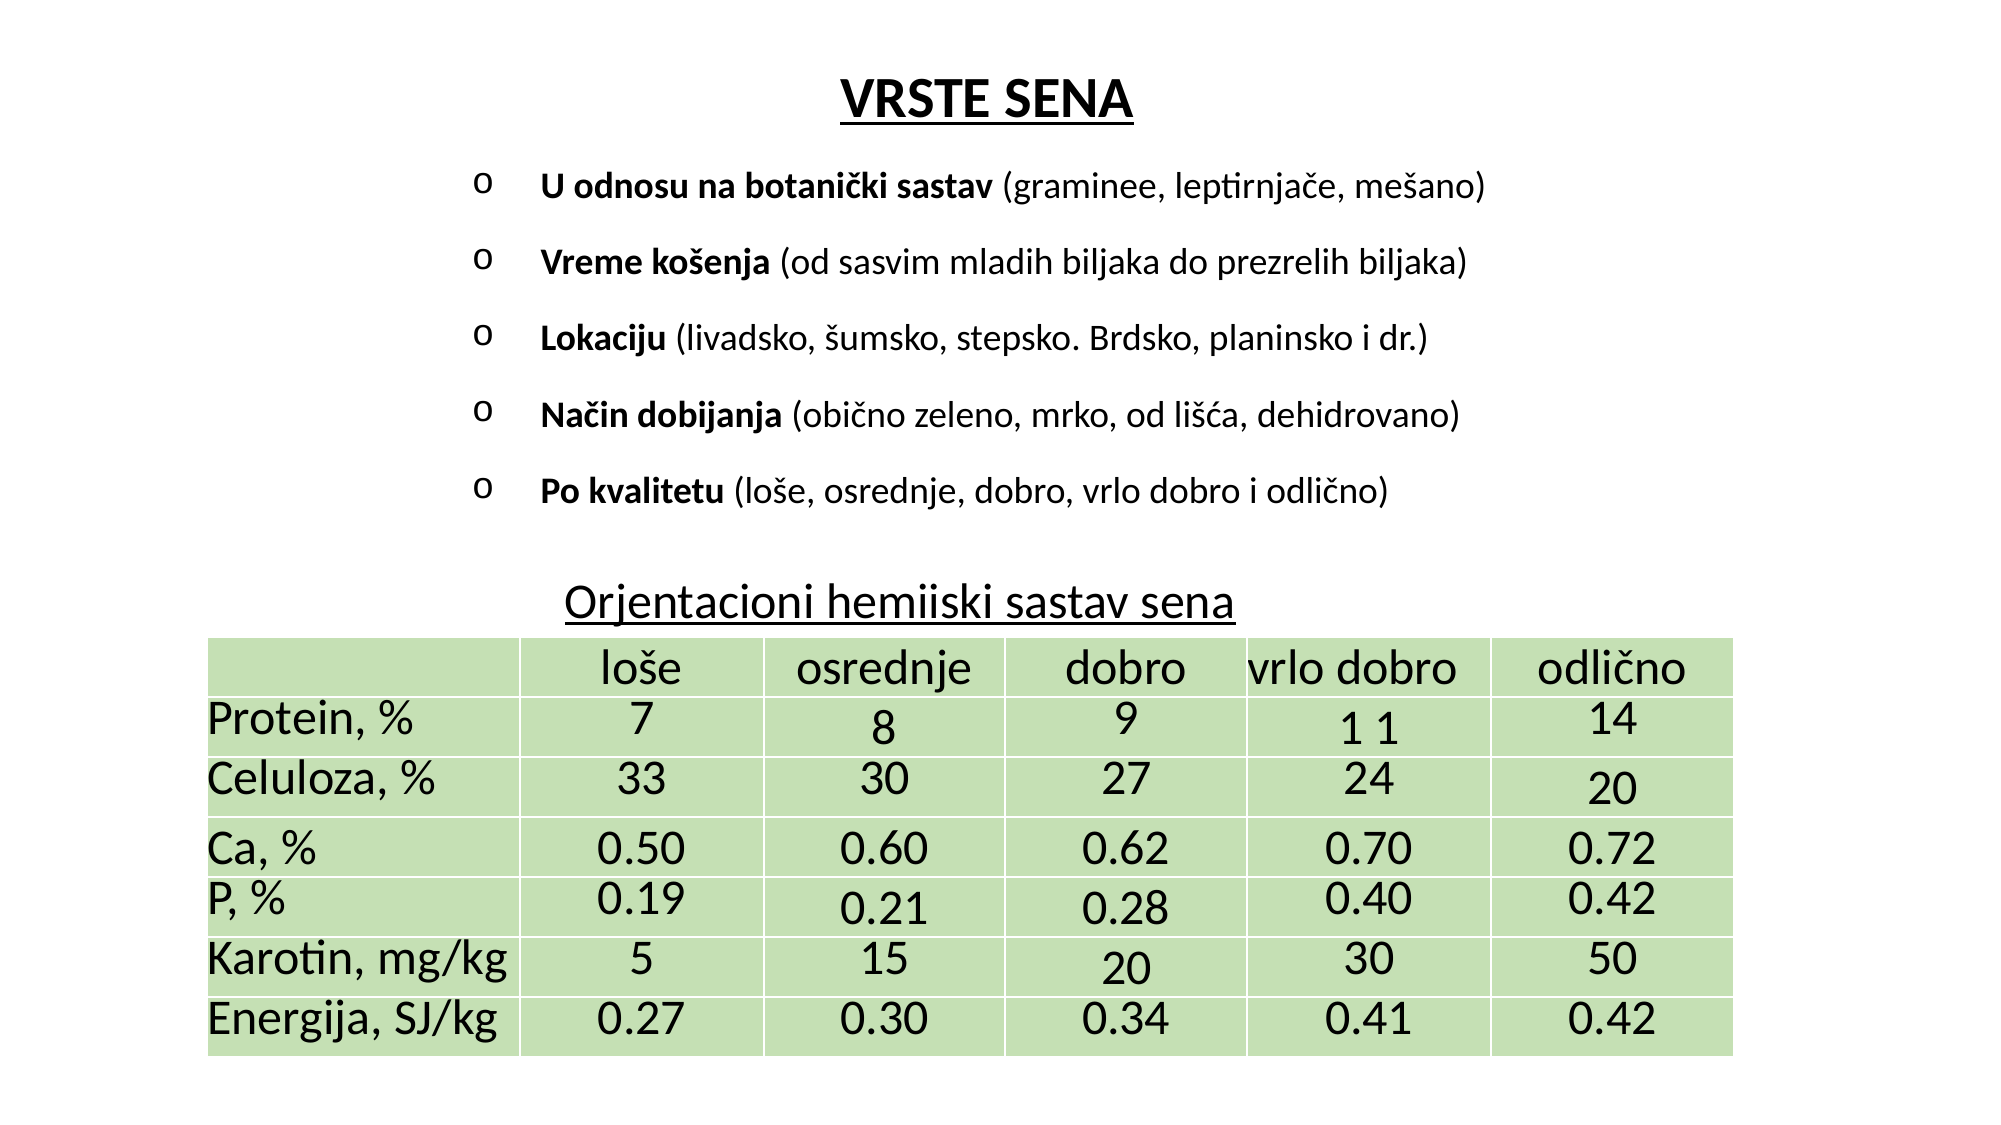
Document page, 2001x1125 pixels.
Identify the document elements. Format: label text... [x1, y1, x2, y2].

table_cell 20 [1492, 758, 1733, 816]
table_cell 24 [1248, 758, 1490, 816]
text_box Orjentacioni hemiiski sastav sena [516, 560, 1389, 636]
table_cell 0.72 [1492, 818, 1733, 876]
text_box VRSTE SENA U odnosu na botanički sastav (graminee, leptirnjače, mešano) Vreme košenja (od sasvim mladih biljaka do prezrelih biljaka) Lokaciju (livadsko, šumsko, stepsko. Brdsko, planinsko i dr.) Način dobijanja (obično zeleno, mrko, od lišća, dehidrovano) Po kvalitetu (loše, osrednje, dobro, vrlo dobro i odlično) [423, 52, 1518, 519]
table_cell 0.50 [521, 818, 763, 876]
table_cell Protein, % [208, 698, 519, 756]
table_cell 9 [1006, 698, 1246, 756]
table_cell 0.40 [1248, 878, 1490, 936]
table_cell Ca, % [208, 818, 519, 876]
table_cell 30 [1248, 938, 1490, 996]
table_cell 0.21 [765, 878, 1004, 936]
table_cell 0.70 [1248, 818, 1490, 876]
table_cell 30 [765, 758, 1004, 816]
table_cell 0.62 [1006, 818, 1246, 876]
table_cell 33 [521, 758, 763, 816]
table_cell 0.27 [521, 998, 763, 1056]
table_cell 5 [521, 938, 763, 996]
table_header dobro [1006, 638, 1246, 696]
table_cell 15 [765, 938, 1004, 996]
table_cell 20 [1006, 938, 1246, 996]
table_cell Celuloza, % [208, 758, 519, 816]
table_cell 1 1 [1248, 698, 1490, 756]
table_header loše [521, 638, 763, 696]
table_cell 8 [765, 698, 1004, 756]
table_cell P, % [208, 878, 519, 936]
table_cell 0.42 [1492, 998, 1733, 1056]
table_cell 0.42 [1492, 878, 1733, 936]
table_cell Karotin, mg/kg [208, 938, 519, 996]
table_cell 50 [1492, 938, 1733, 996]
table_cell 0.34 [1006, 998, 1246, 1056]
table_cell 27 [1006, 758, 1246, 816]
table_header vrlo dobro [1248, 638, 1490, 696]
table_cell 0.30 [765, 998, 1004, 1056]
table_cell Energija, SJ/kg [208, 998, 519, 1056]
table_cell 0.19 [521, 878, 763, 936]
table_cell 14 [1492, 698, 1733, 756]
table_cell 7 [521, 698, 763, 756]
table_header [208, 638, 519, 696]
table_header odlično [1492, 638, 1733, 696]
table_cell 0.28 [1006, 878, 1246, 936]
table_cell 0.60 [765, 818, 1004, 876]
table_cell 0.41 [1248, 998, 1490, 1056]
table_header osrednje [765, 638, 1004, 696]
